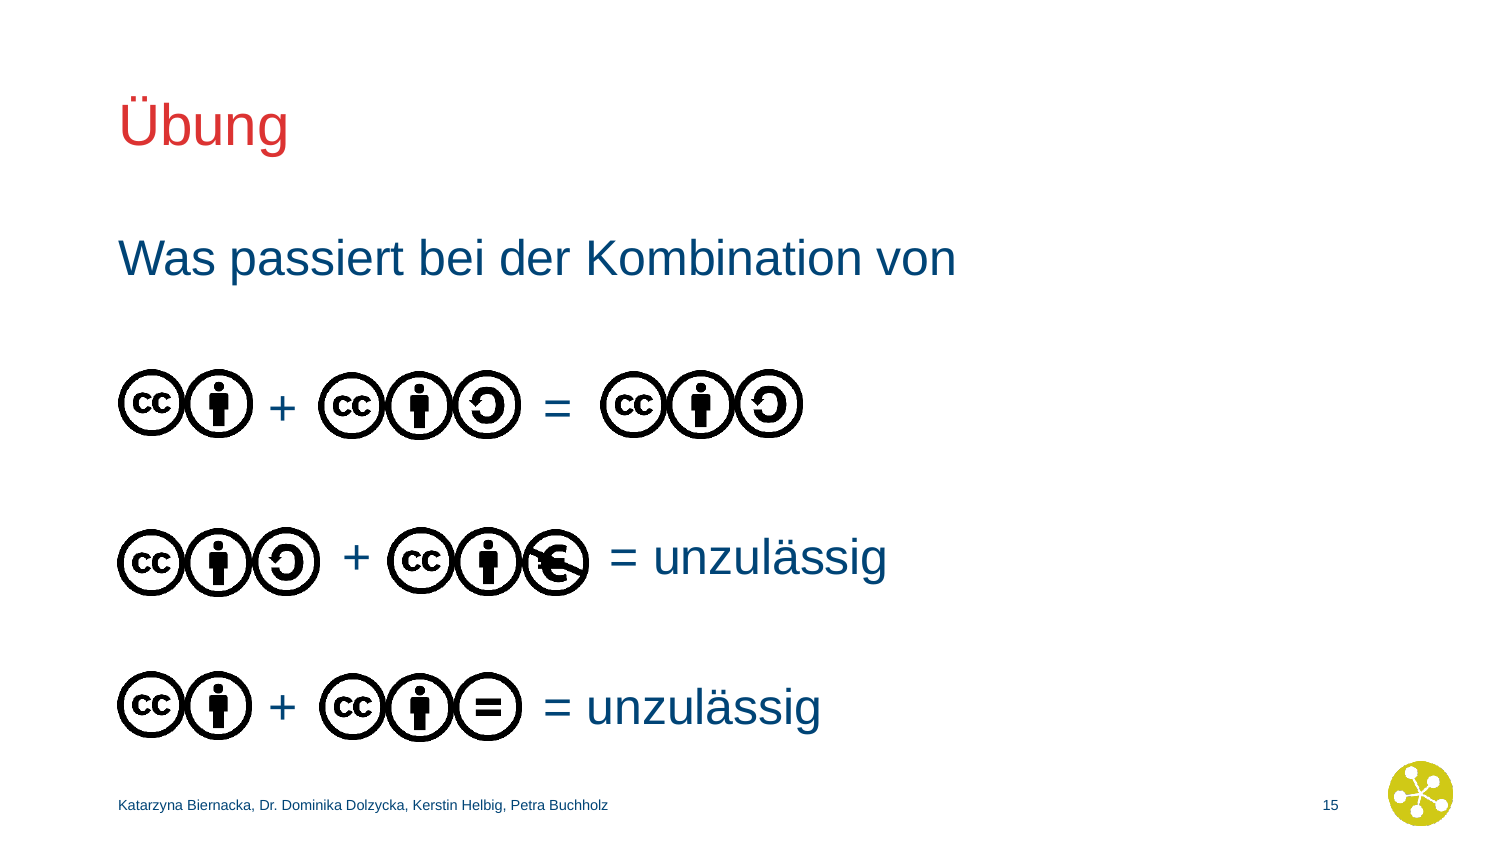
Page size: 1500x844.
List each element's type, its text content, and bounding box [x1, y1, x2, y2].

picture [318, 370, 521, 440]
picture [117, 671, 252, 740]
title Übung [103, 44, 1397, 208]
footer Katarzyna Biernacka, Dr. Dominika Dolzycka, Kerstin Helbig, Petra Buchholz [103, 782, 742, 827]
picture [118, 369, 253, 438]
slide_number 14 [1016, 782, 1354, 827]
picture [1388, 761, 1453, 826]
picture [600, 369, 803, 439]
picture [387, 527, 589, 596]
picture [319, 672, 522, 742]
picture [117, 527, 320, 597]
list Was passiert bei der Kombination von + = + = unzulässig + = unzulässig [103, 224, 1397, 760]
